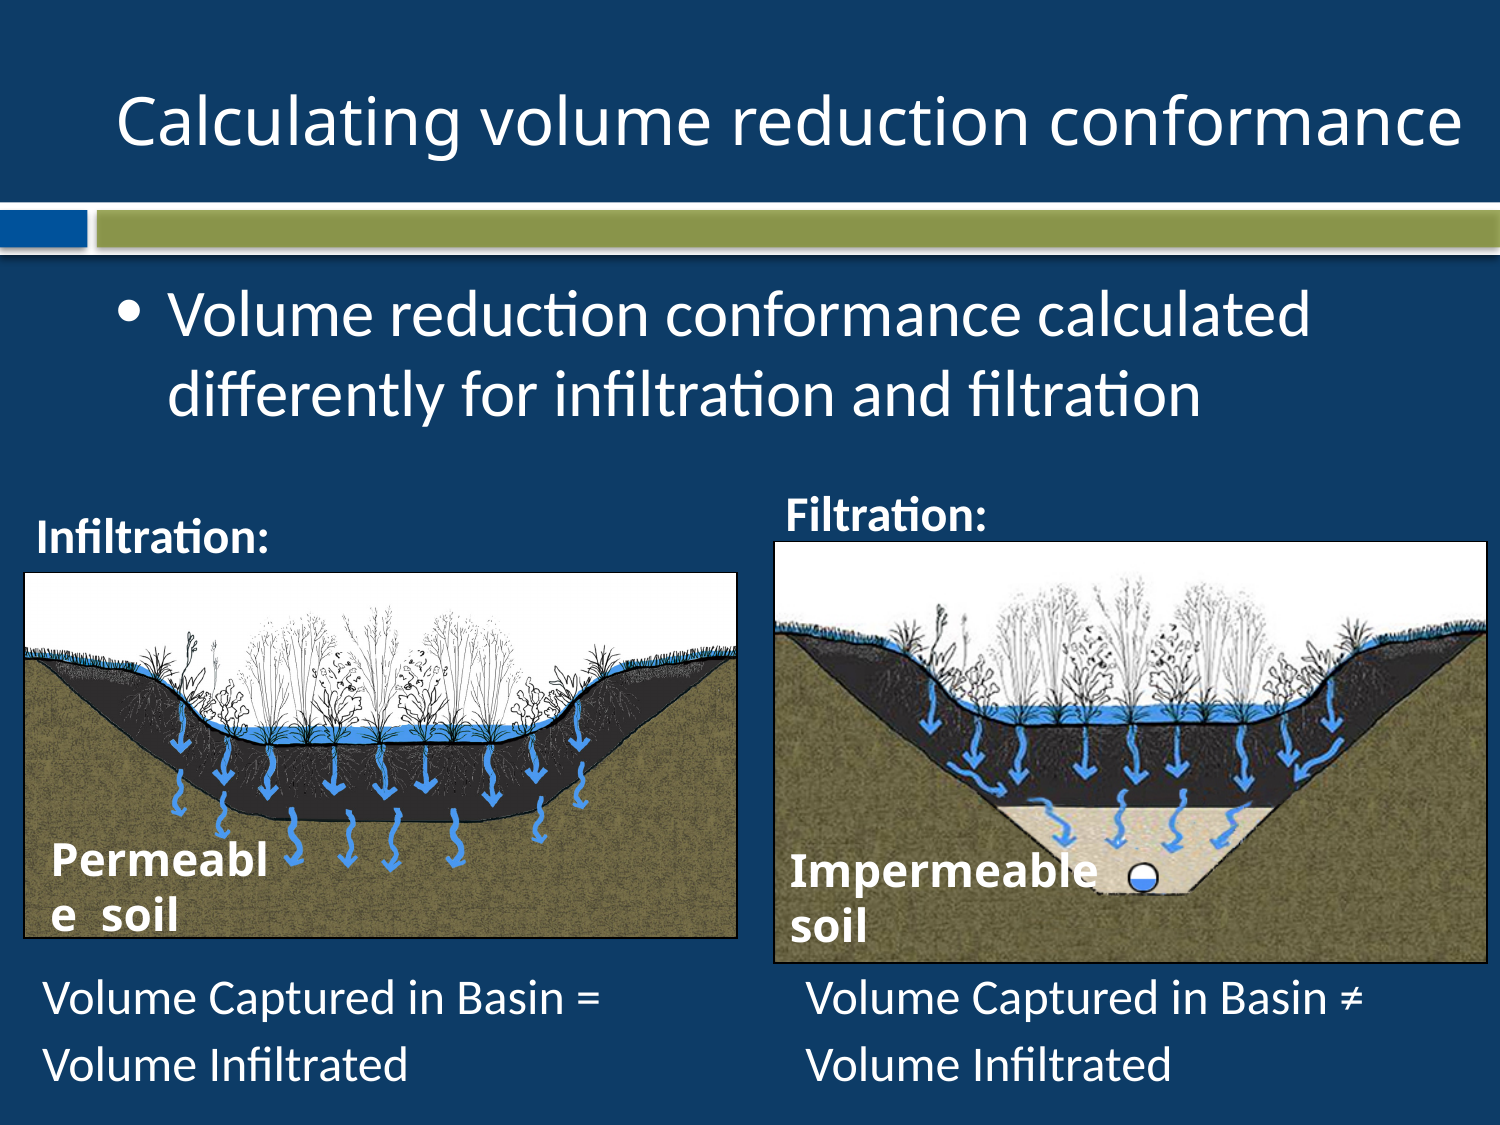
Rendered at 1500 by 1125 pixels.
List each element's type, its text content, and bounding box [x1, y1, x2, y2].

list Volume reduction conformance calculated differently for infiltration and filtration [100, 262, 1438, 1000]
title Calculating volume reduction conformance [100, 37, 1487, 200]
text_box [20, 495, 737, 1101]
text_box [770, 473, 1487, 1101]
